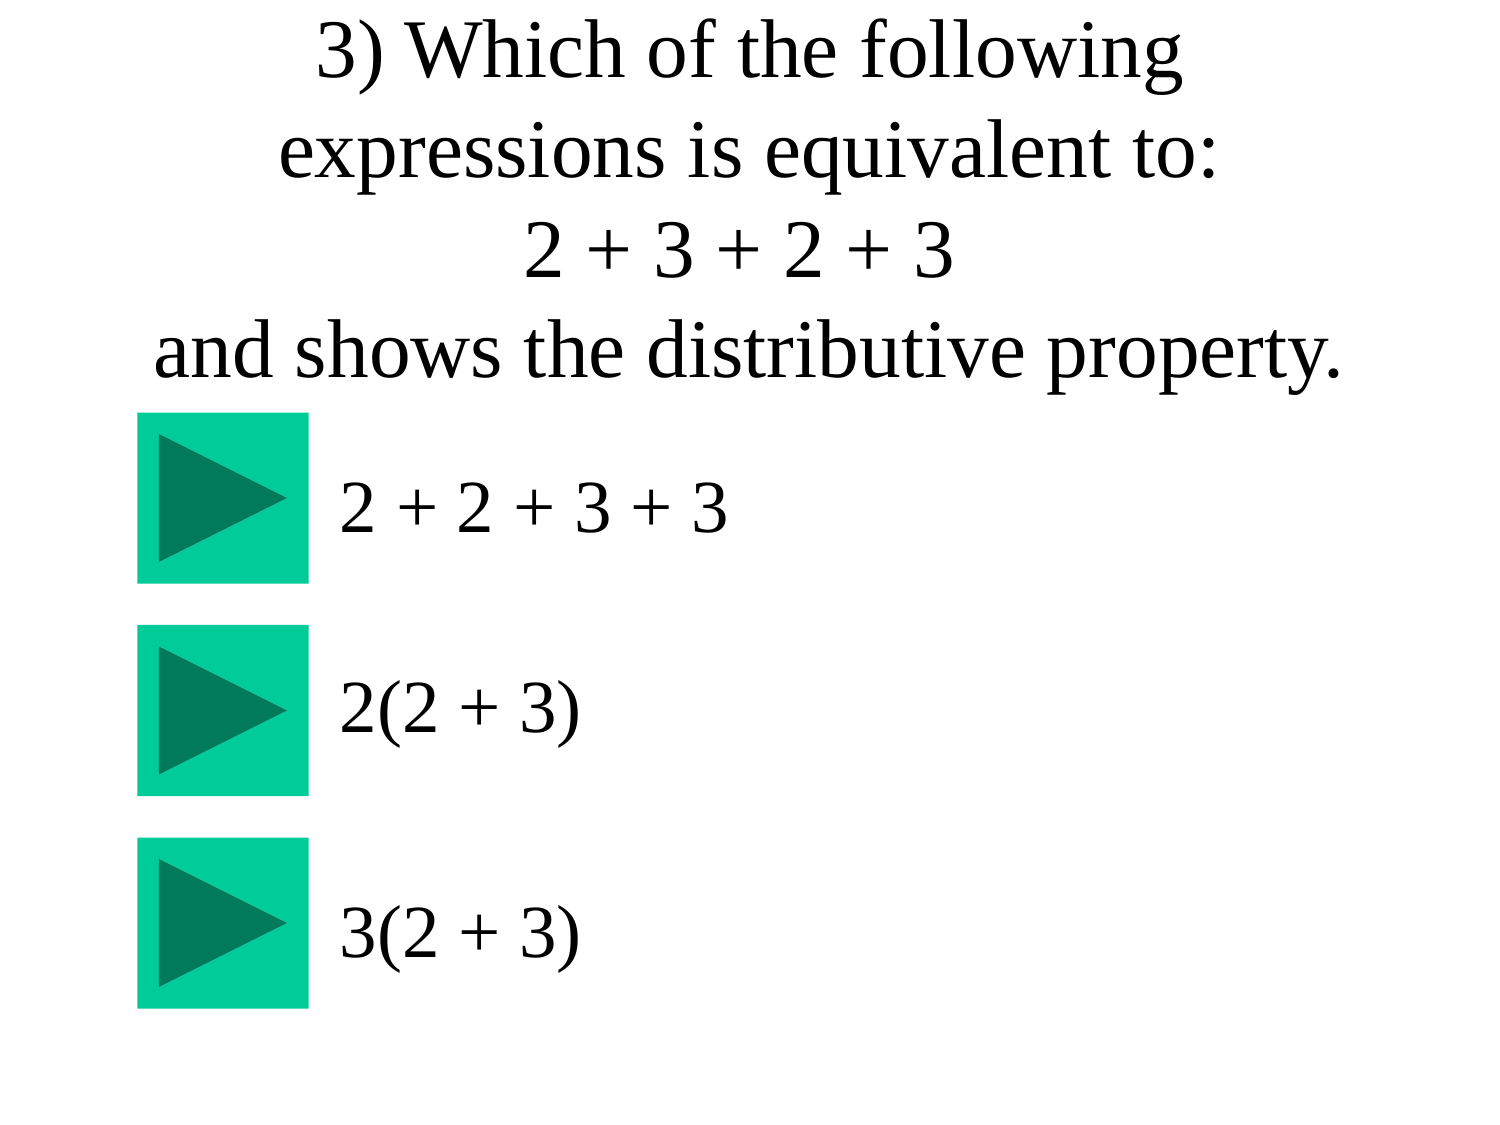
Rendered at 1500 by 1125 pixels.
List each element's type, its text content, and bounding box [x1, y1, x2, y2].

text_box 2(2 + 3) [324, 649, 913, 755]
text_box [137, 624, 309, 797]
text_box 3(2 + 3) [324, 874, 913, 980]
text_box [137, 412, 309, 584]
text_box [137, 837, 309, 1009]
text_box 2 + 2 + 3 + 3 [324, 449, 813, 555]
title 3) Which of the following expressions is equivalent to: 2 + 3 + 2 + 3 and shows the distributive property. [112, 99, 1388, 288]
